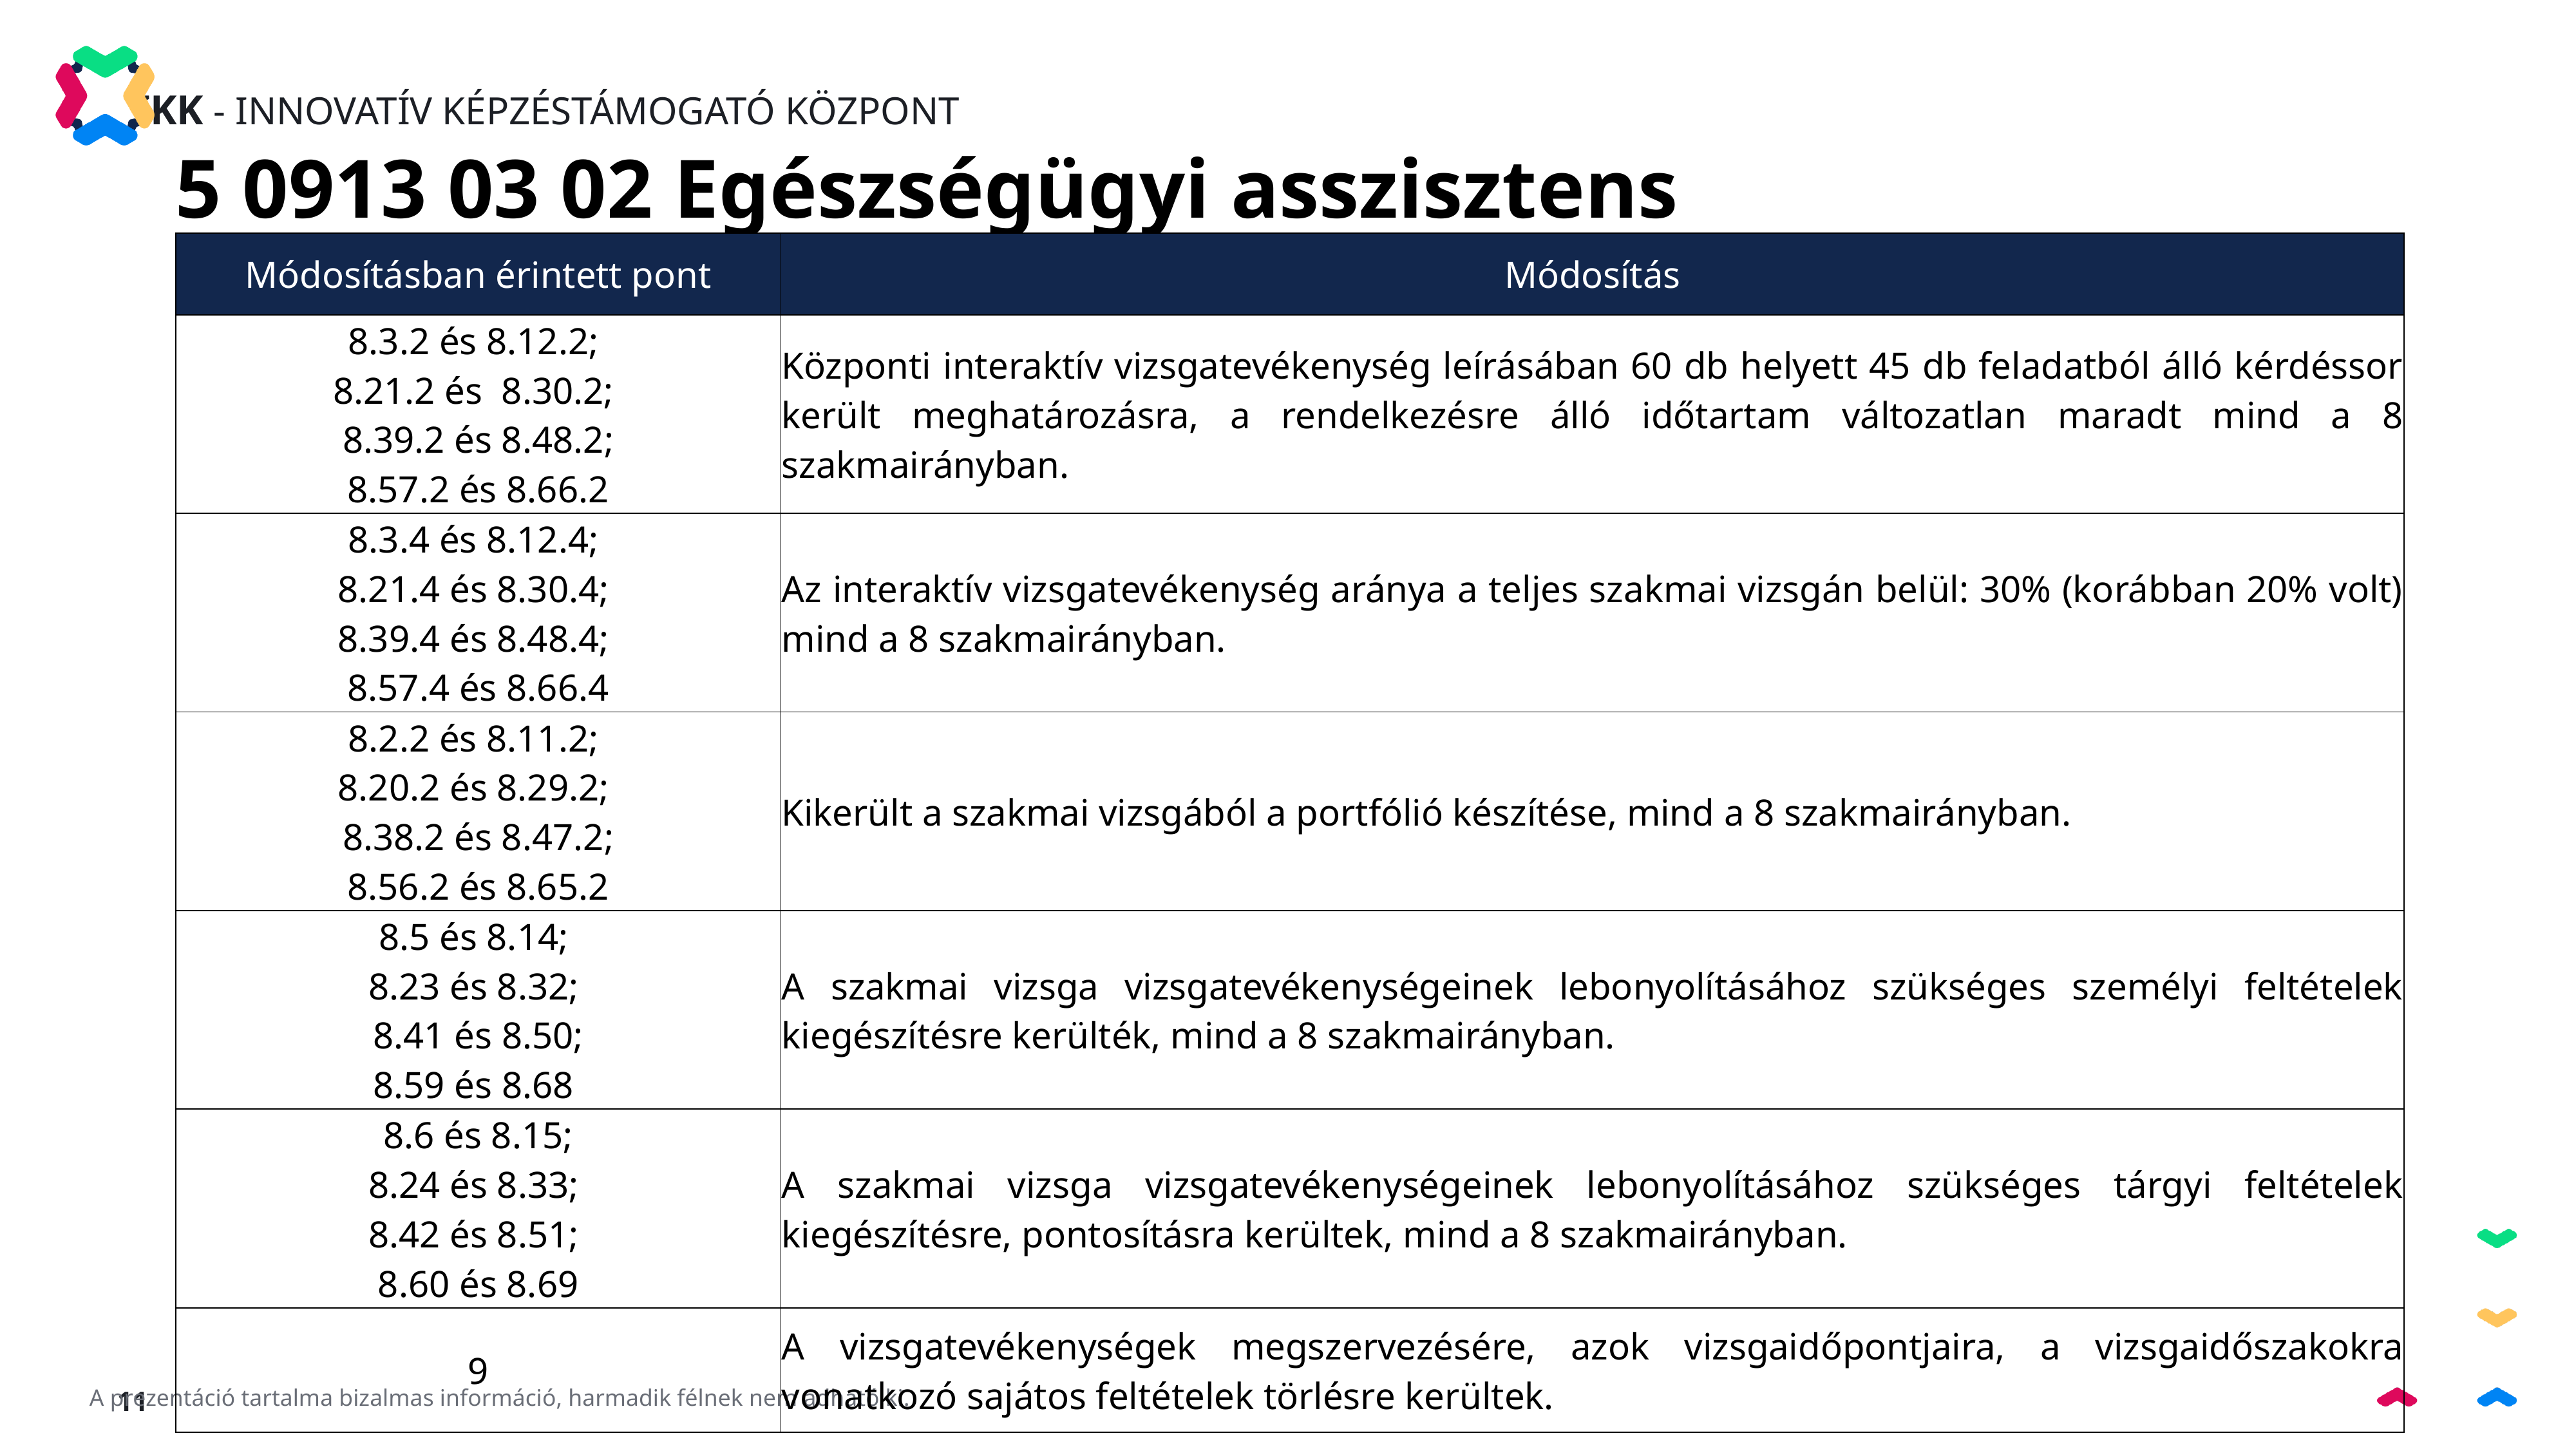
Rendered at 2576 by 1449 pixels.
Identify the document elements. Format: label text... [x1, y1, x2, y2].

table_cell A vizsgatevékenységek megszervezésére, azok vizsgaidőpontjaira, a vizsgaidőszakokra vonatkozó sajátos feltételek törlésre kerültek. [781, 1309, 2403, 1432]
table_cell 9 [176, 1309, 781, 1432]
table_cell 8.3.2 és 8.12.2; 8.21.2 és 8.30.2; 8.39.2 és 8.48.2; 8.57.2 és 8.66.2 [176, 316, 781, 513]
picture [2405, 1229, 2517, 1406]
table_header Módosítás [781, 234, 2403, 314]
table_cell 8.6 és 8.15; 8.24 és 8.33; 8.42 és 8.51; 8.60 és 8.69 [176, 1110, 781, 1307]
table_cell 8.2.2 és 8.11.2; 8.20.2 és 8.29.2; 8.38.2 és 8.47.2; 8.56.2 és 8.65.2 [176, 712, 781, 910]
table_header Módosításban érintett pont [176, 234, 781, 314]
table_cell Kikerült a szakmai vizsgából a portfólió készítése, mind a 8 szakmairányban. [781, 712, 2403, 910]
table_cell A szakmai vizsga vizsgatevékenységeinek lebonyolításához szükséges tárgyi feltételek kiegészítésre, pontosításra kerültek, mind a 8 szakmairányban. [781, 1110, 2403, 1307]
picture [55, 46, 155, 146]
table_cell 8.3.4 és 8.12.4; 8.21.4 és 8.30.4; 8.39.4 és 8.48.4; 8.57.4 és 8.66.4 [176, 514, 781, 712]
list 5 0913 03 02 Egészségügyi asszisztens [175, 137, 2336, 207]
table_cell 8.5 és 8.14; 8.23 és 8.32; 8.41 és 8.50; 8.59 és 8.68 [176, 911, 781, 1108]
table_cell Az interaktív vizsgatevékenység aránya a teljes szakmai vizsgán belül: 30% (korábban 20% volt) mind a 8 szakmairányban. [781, 514, 2403, 712]
table_cell A szakmai vizsga vizsgatevékenységeinek lebonyolításához szükséges személyi feltételek kiegészítésre kerülték, mind a 8 szakmairányban. [781, 911, 2403, 1108]
table_cell Központi interaktív vizsgatevékenység leírásában 60 db helyett 45 db feladatból álló kérdéssor került meghatározásra, a rendelkezésre álló időtartam változatlan maradt mind a 8 szakmairányban. [781, 316, 2403, 513]
